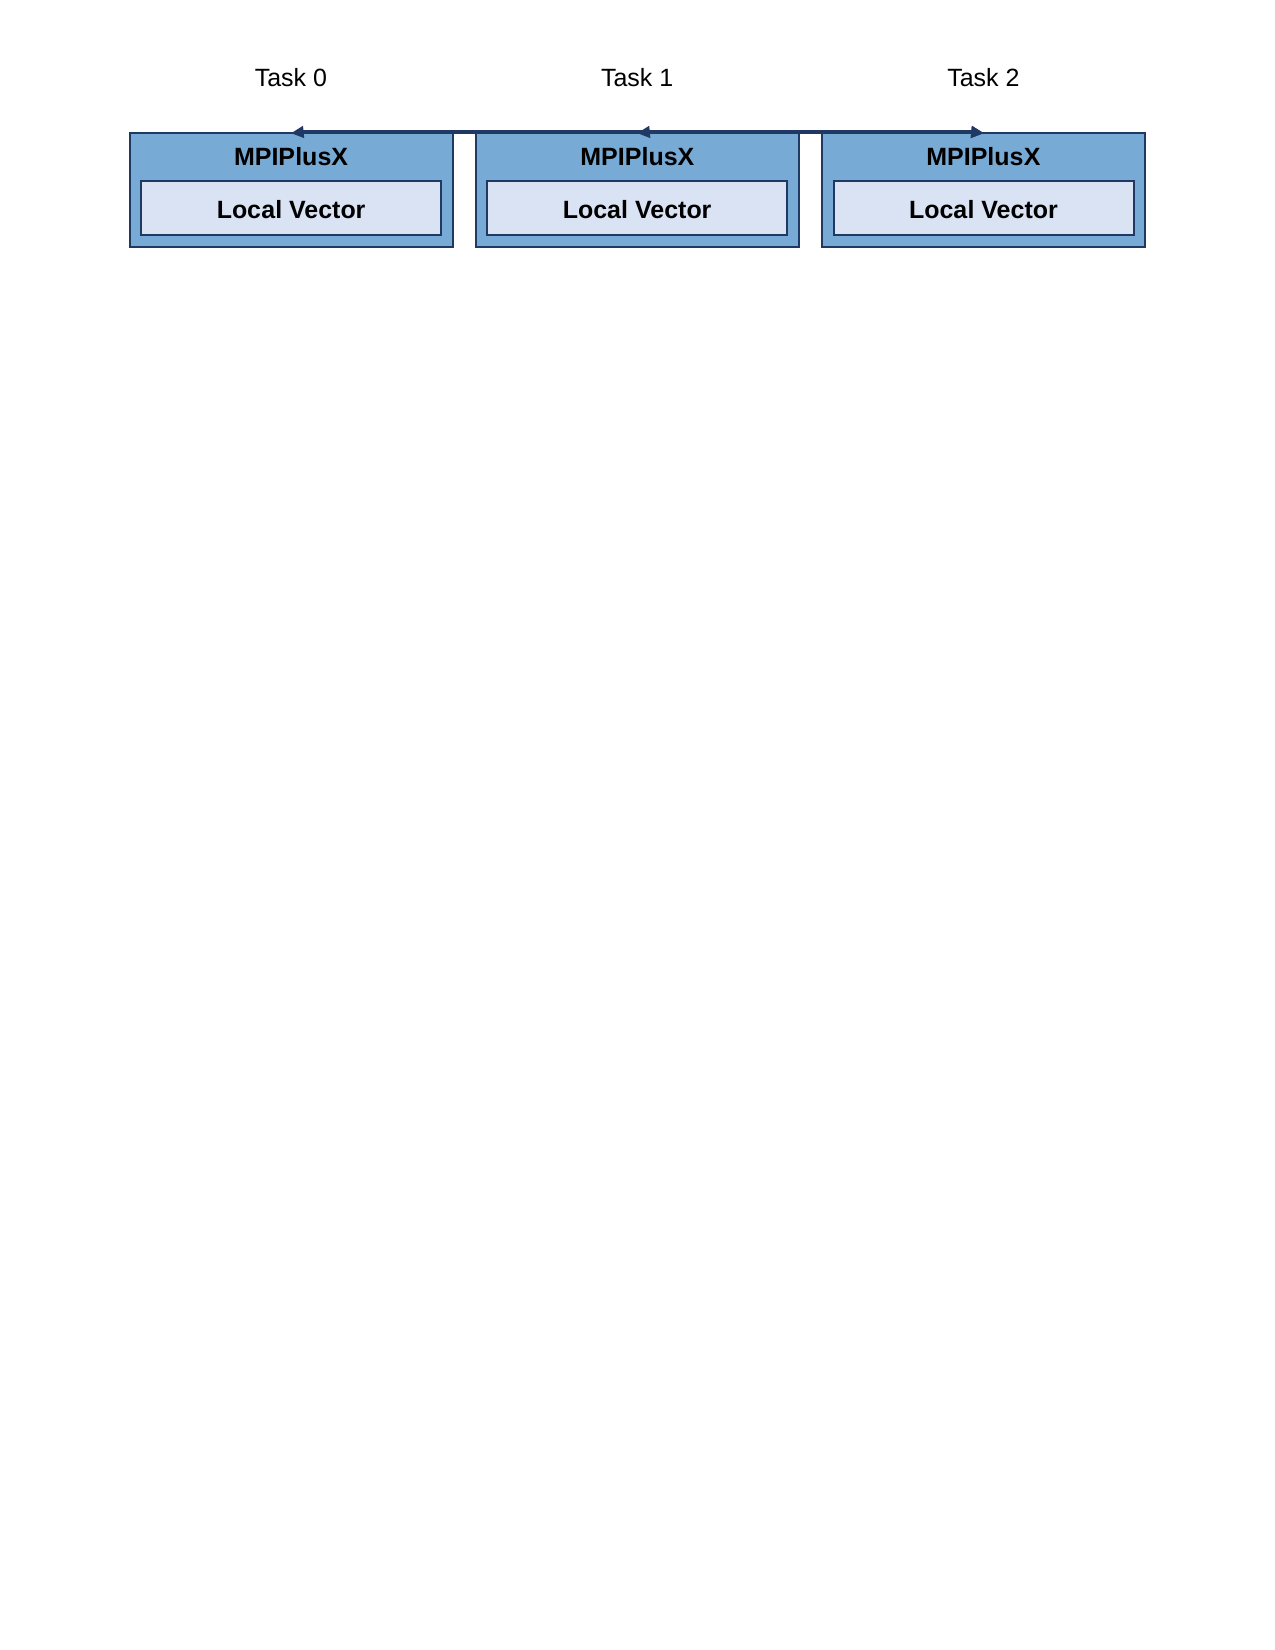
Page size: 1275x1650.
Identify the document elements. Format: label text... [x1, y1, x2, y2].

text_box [640, 133, 799, 248]
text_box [822, 133, 1145, 248]
text_box Task 0 [240, 53, 343, 99]
text_box Task 2 [932, 53, 1035, 99]
text_box Task 1 [586, 53, 637, 99]
text_box Task 1 [640, 53, 689, 99]
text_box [129, 133, 453, 248]
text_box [476, 133, 637, 248]
